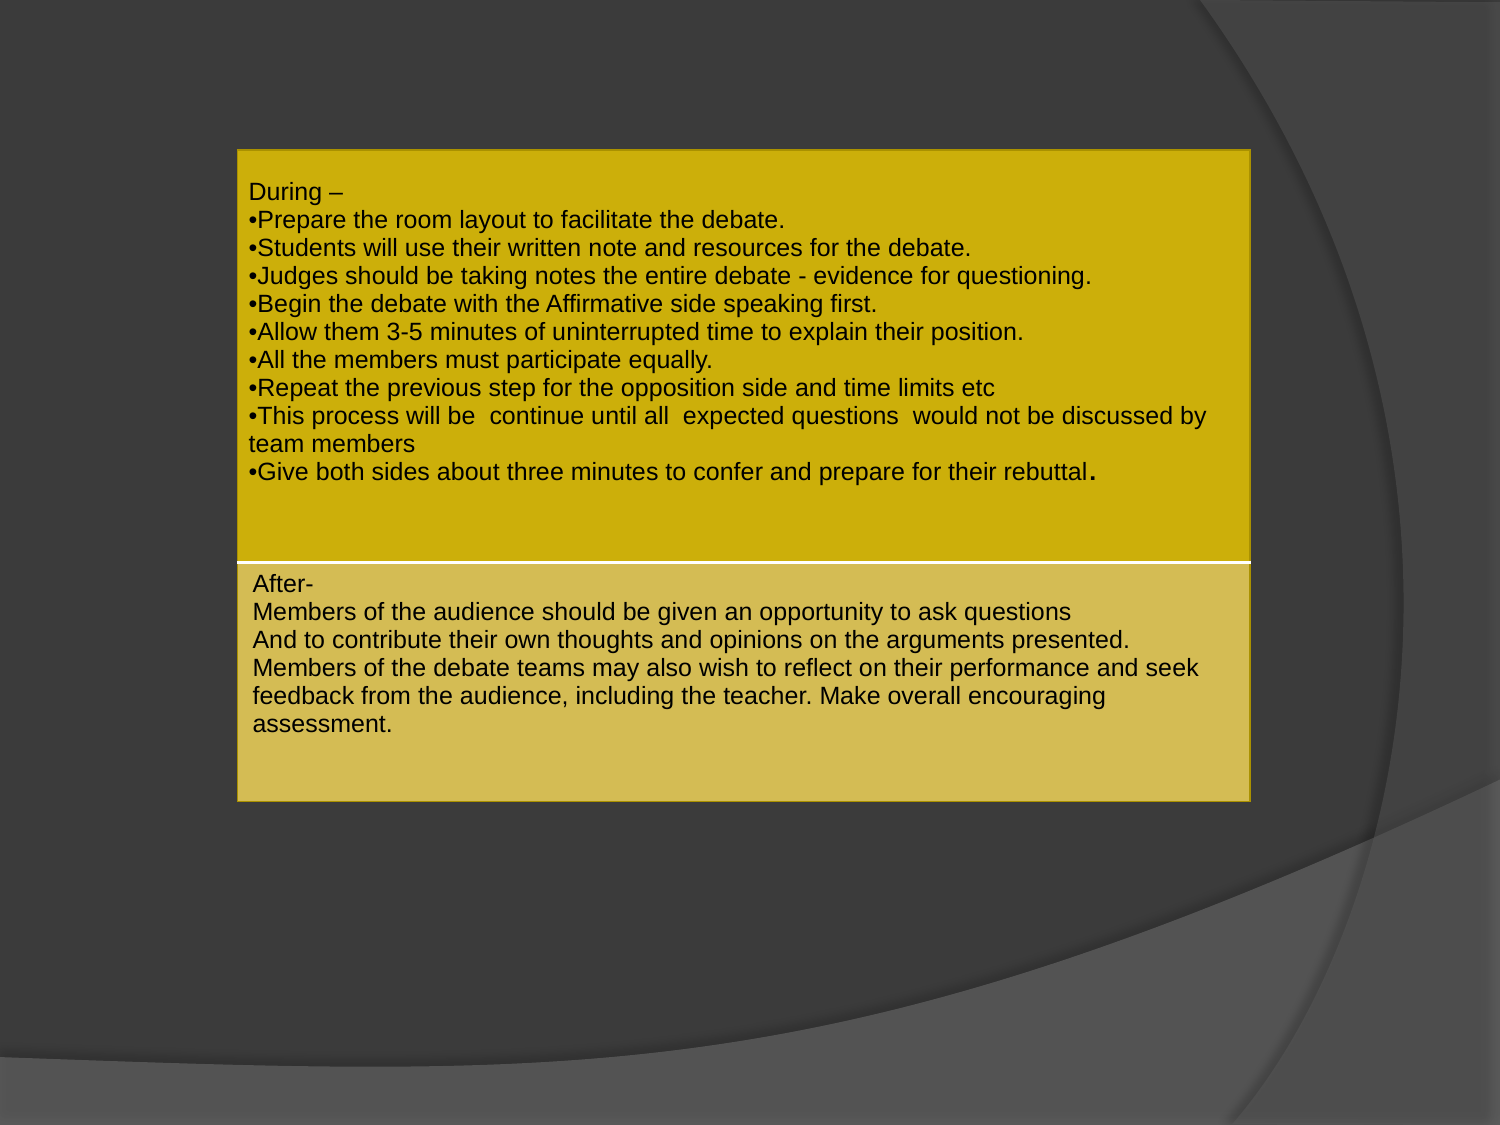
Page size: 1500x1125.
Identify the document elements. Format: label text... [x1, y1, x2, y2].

table_cell After- Members of the audience should be given an opportunity to ask questions And to contribute their own thoughts and opinions on the arguments presented. Members of the debate teams may also wish to reflect on their performance and seek feedback from the audience, including the teacher. Make overall encouraging assessment. [238, 564, 1249, 801]
table_header During – Prepare the room layout to facilitate the debate. Students will use their written note and resources for the debate. Judges should be taking notes the entire debate - evidence for questioning. Begin the debate with the Affirmative side speaking first. Allow them 3-5 minutes of uninterrupted time to explain their position. All the members must participate equally. Repeat the previous step for the opposition side and time limits etc This process will be continue until all expected questions would not be discussed by team members Give both sides about three minutes to confer and prepare for their rebuttal. [238, 151, 1249, 561]
